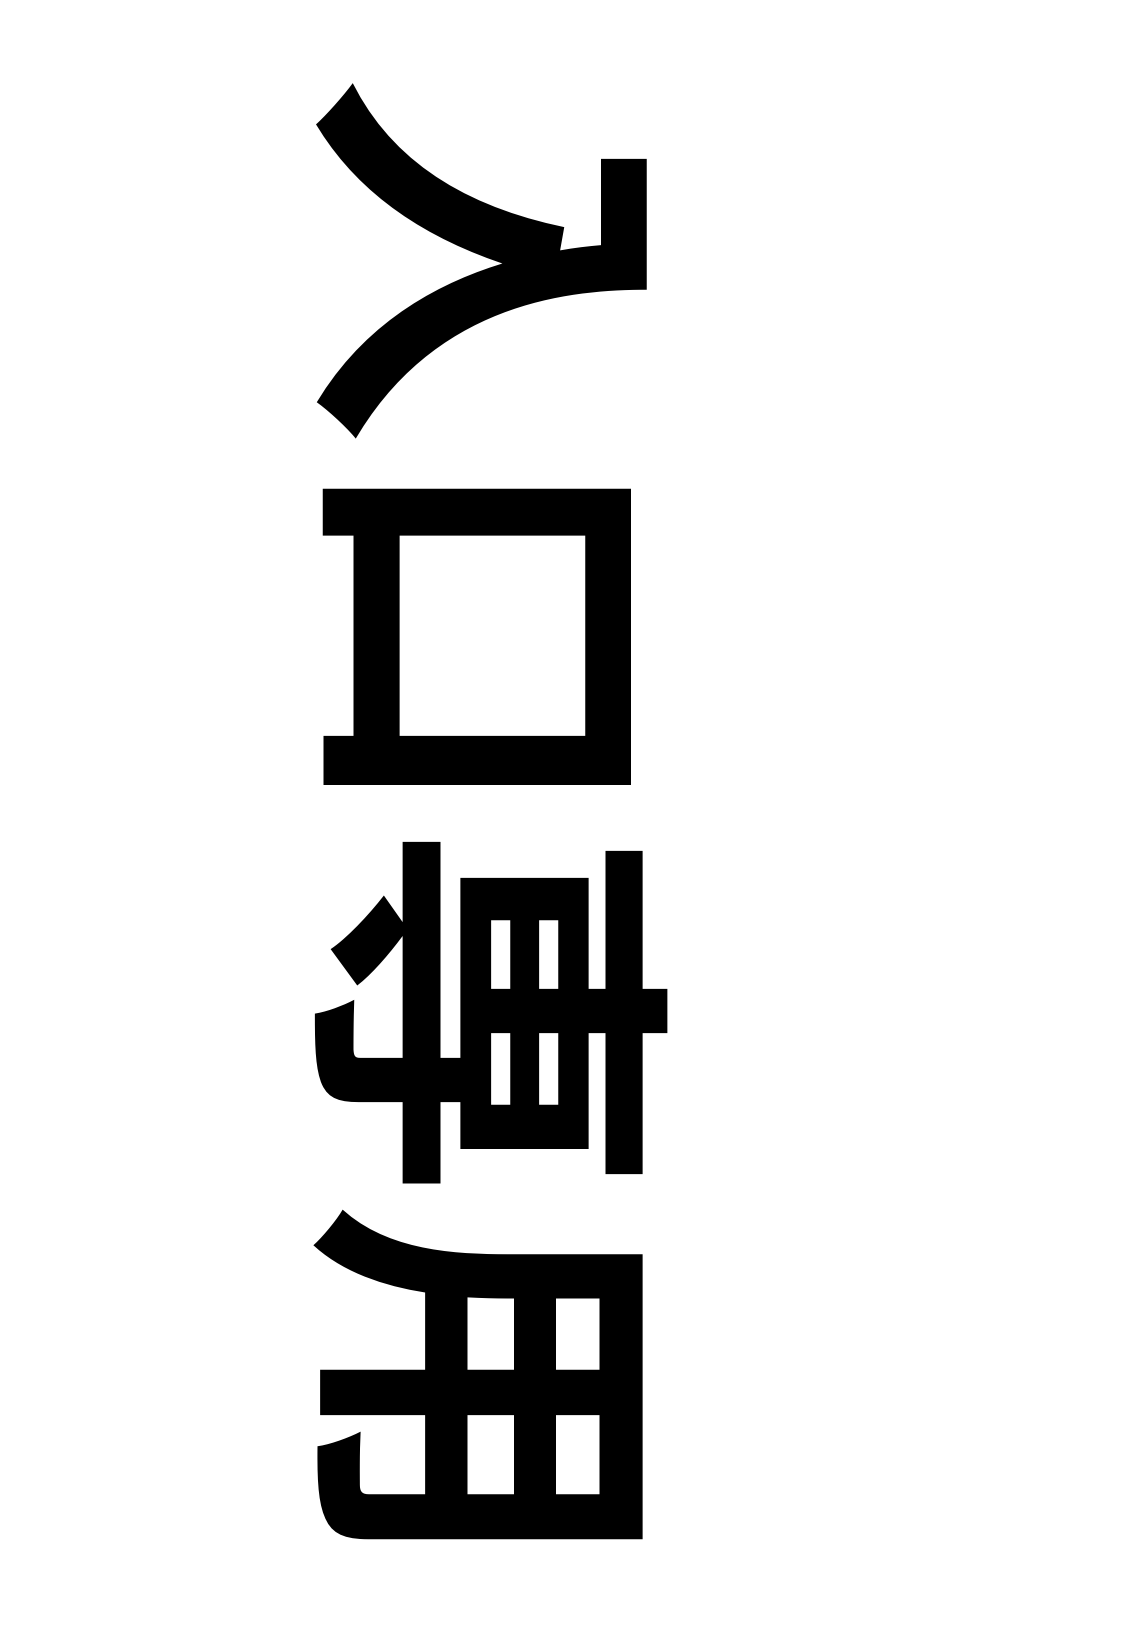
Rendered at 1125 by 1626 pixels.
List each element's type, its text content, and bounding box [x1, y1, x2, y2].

text_box 入口専用 [267, 37, 752, 1614]
